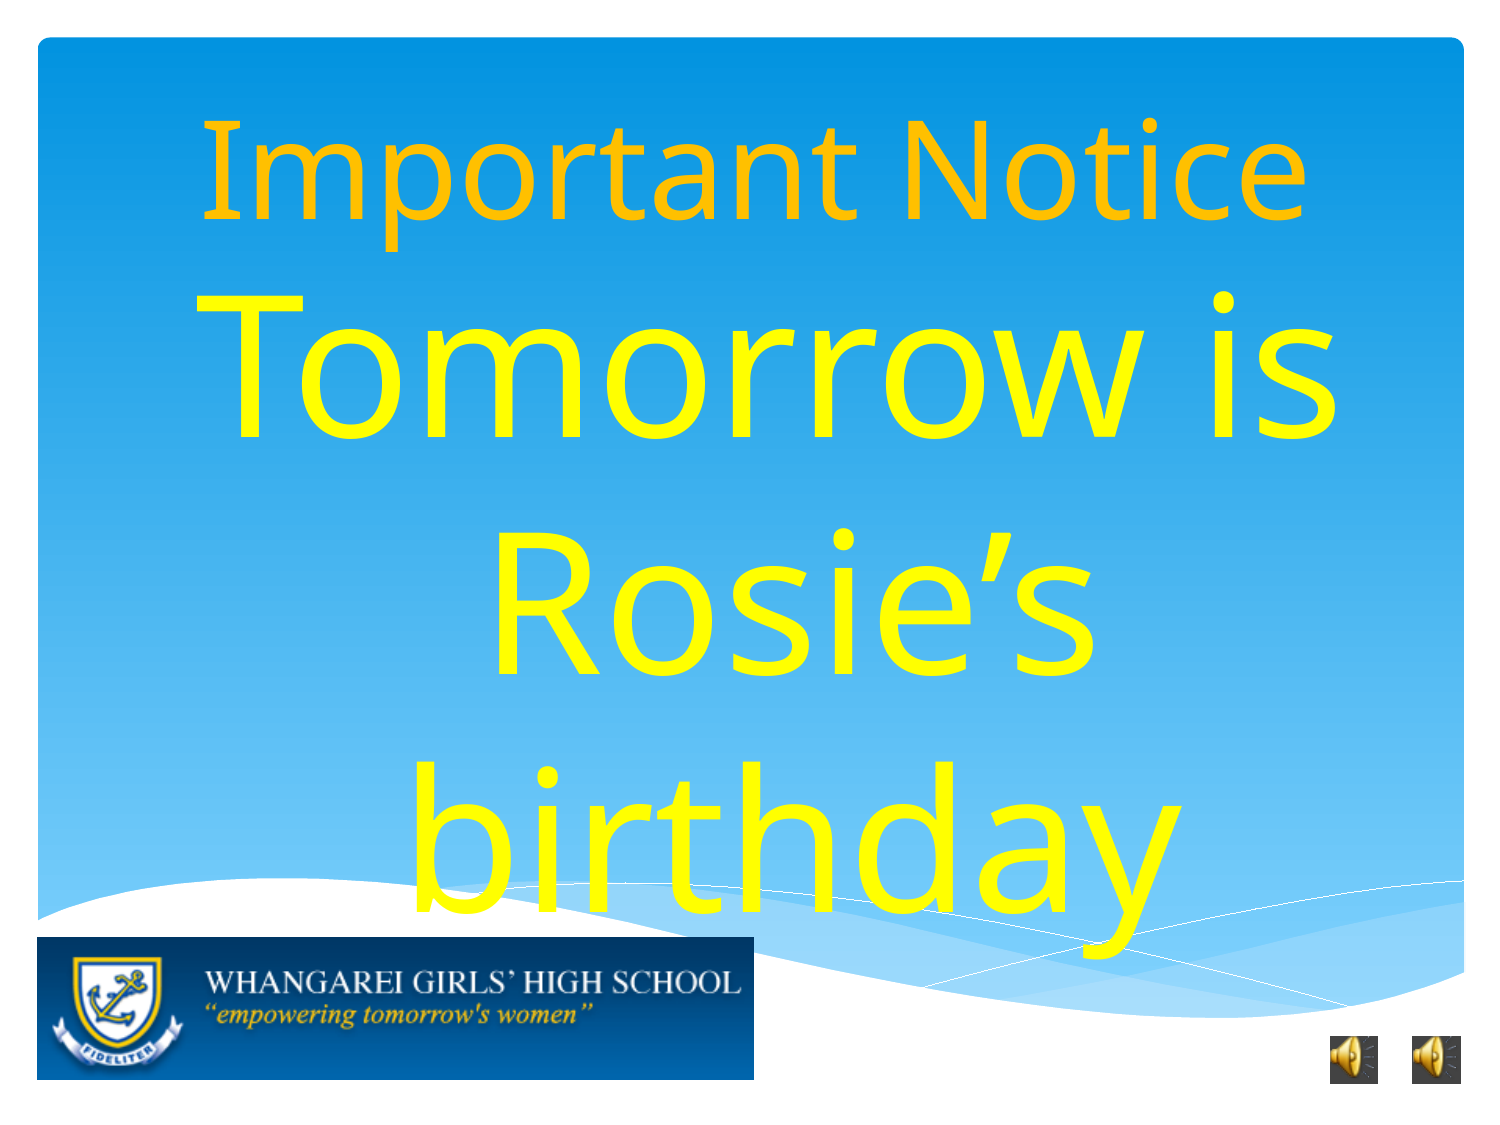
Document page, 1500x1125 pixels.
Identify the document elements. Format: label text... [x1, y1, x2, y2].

picture [37, 937, 754, 1080]
picture [1328, 1034, 1380, 1086]
picture [1411, 1034, 1462, 1086]
text_box Important Notice [149, 37, 1362, 255]
text_box Tomorrow is Rosie’s birthday [149, 231, 1391, 963]
